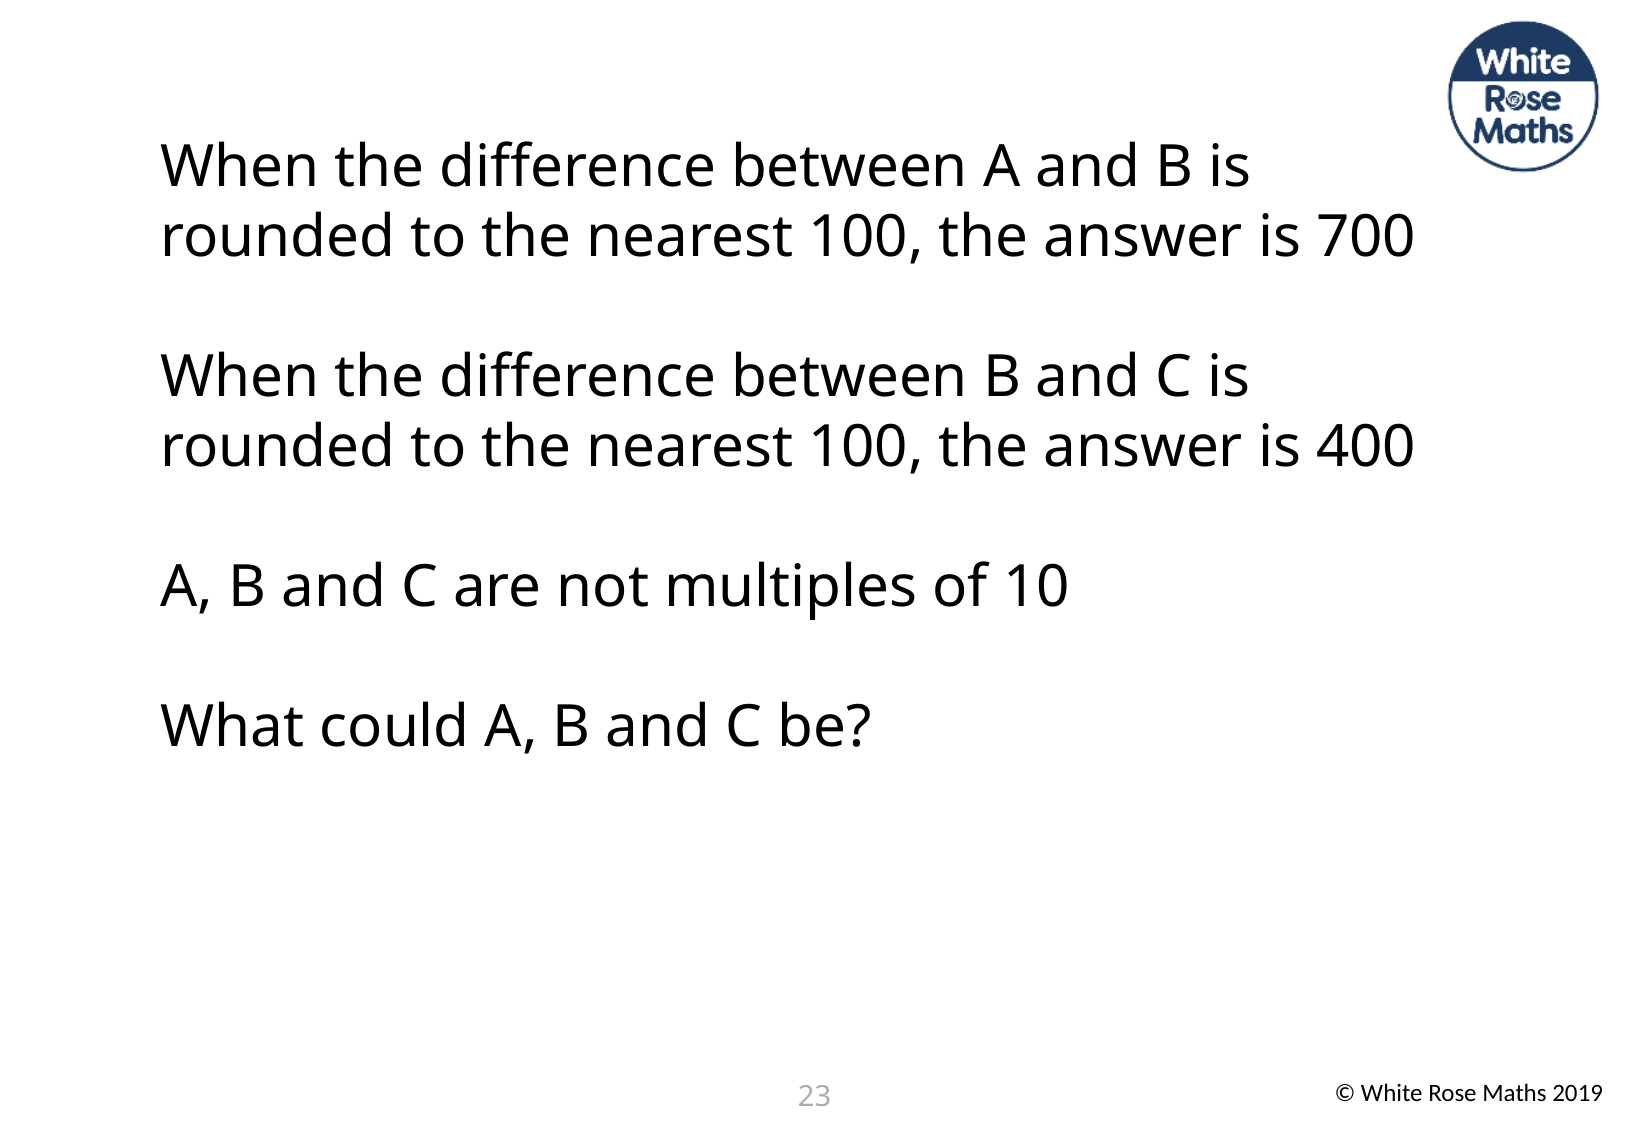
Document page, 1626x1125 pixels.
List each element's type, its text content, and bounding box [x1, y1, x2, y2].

text_box When the difference between A and B is rounded to the nearest 100, the answer is 700 When the difference between B and C is rounded to the nearest 100, the answer is 400 A, B and C are not multiples of 10 What could A, B and C be? [145, 120, 1468, 766]
slide_number 23 [776, 1069, 854, 1125]
picture [1444, 17, 1602, 175]
